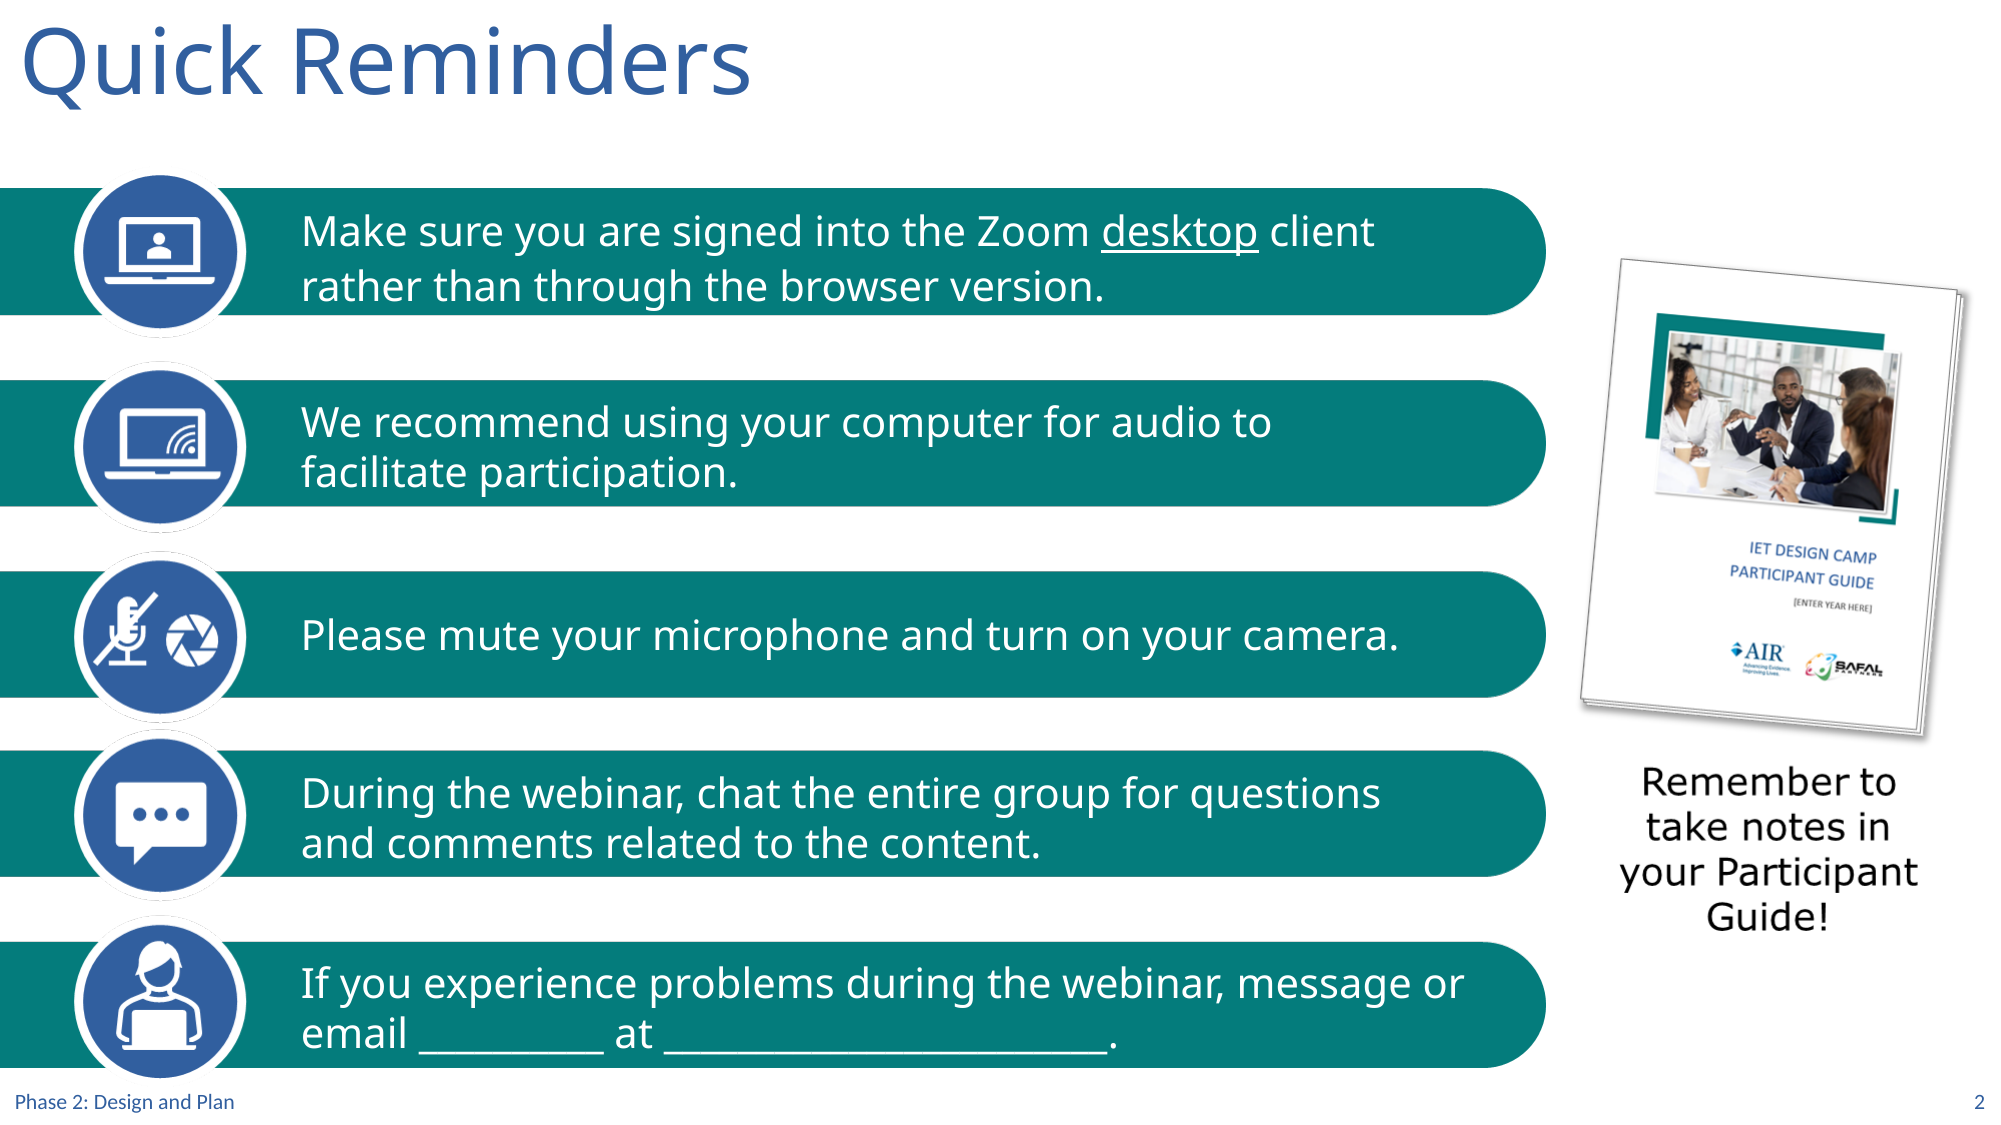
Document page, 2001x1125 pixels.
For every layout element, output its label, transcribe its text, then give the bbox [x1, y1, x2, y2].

picture [0, 166, 1546, 1087]
text_box 2 [1549, 1074, 2000, 1122]
picture [1571, 250, 1979, 962]
title Quick Reminders [4, 8, 1794, 135]
text_box Phase 2: Design and Plan [0, 1087, 675, 1122]
